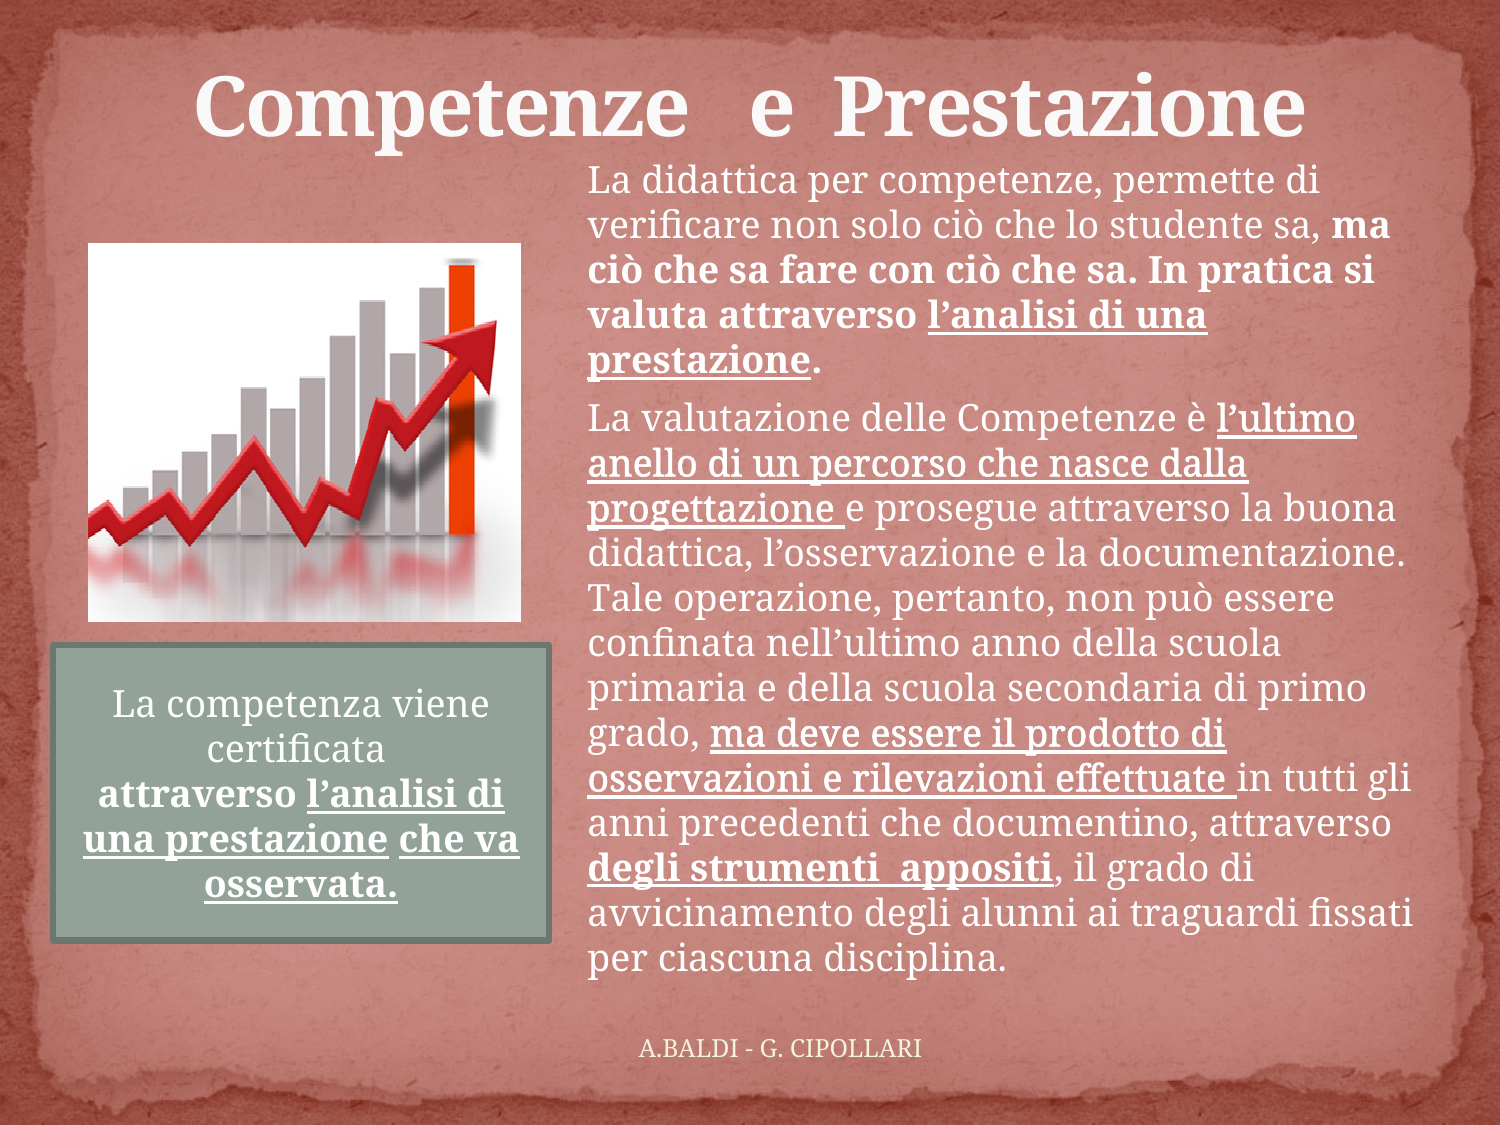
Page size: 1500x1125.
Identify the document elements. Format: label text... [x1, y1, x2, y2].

title Competenze e Prestazione [74, 24, 1425, 161]
list La didattica per competenze, permette di verificare non solo ciò che lo studente sa, ma ciò che sa fare con ciò che sa. In pratica si valuta attraverso l’analisi di una prestazione. La valutazione delle Competenze è l’ultimo anello di un percorso che nasce dalla progettazione e prosegue attraverso la buona didattica, l’osservazione e la documentazione. Tale operazione, pertanto, non può essere confinata nell’ultimo anno della scuola primaria e della scuola secondaria di primo grado, ma deve essere il prodotto di osservazioni e rilevazioni effettuate in tutti gli anni precedenti che documentino, attraverso degli strumenti appositi, il grado di avvicinamento degli alunni ai traguardi fissati per ciascuna disciplina. [572, 149, 1449, 846]
picture [88, 243, 521, 622]
footer A.BALDI - G. CIPOLLARI [350, 1017, 938, 1081]
text_box La competenza viene certificata attraverso l’analisi di una prestazione che va osservata. [50, 642, 552, 944]
